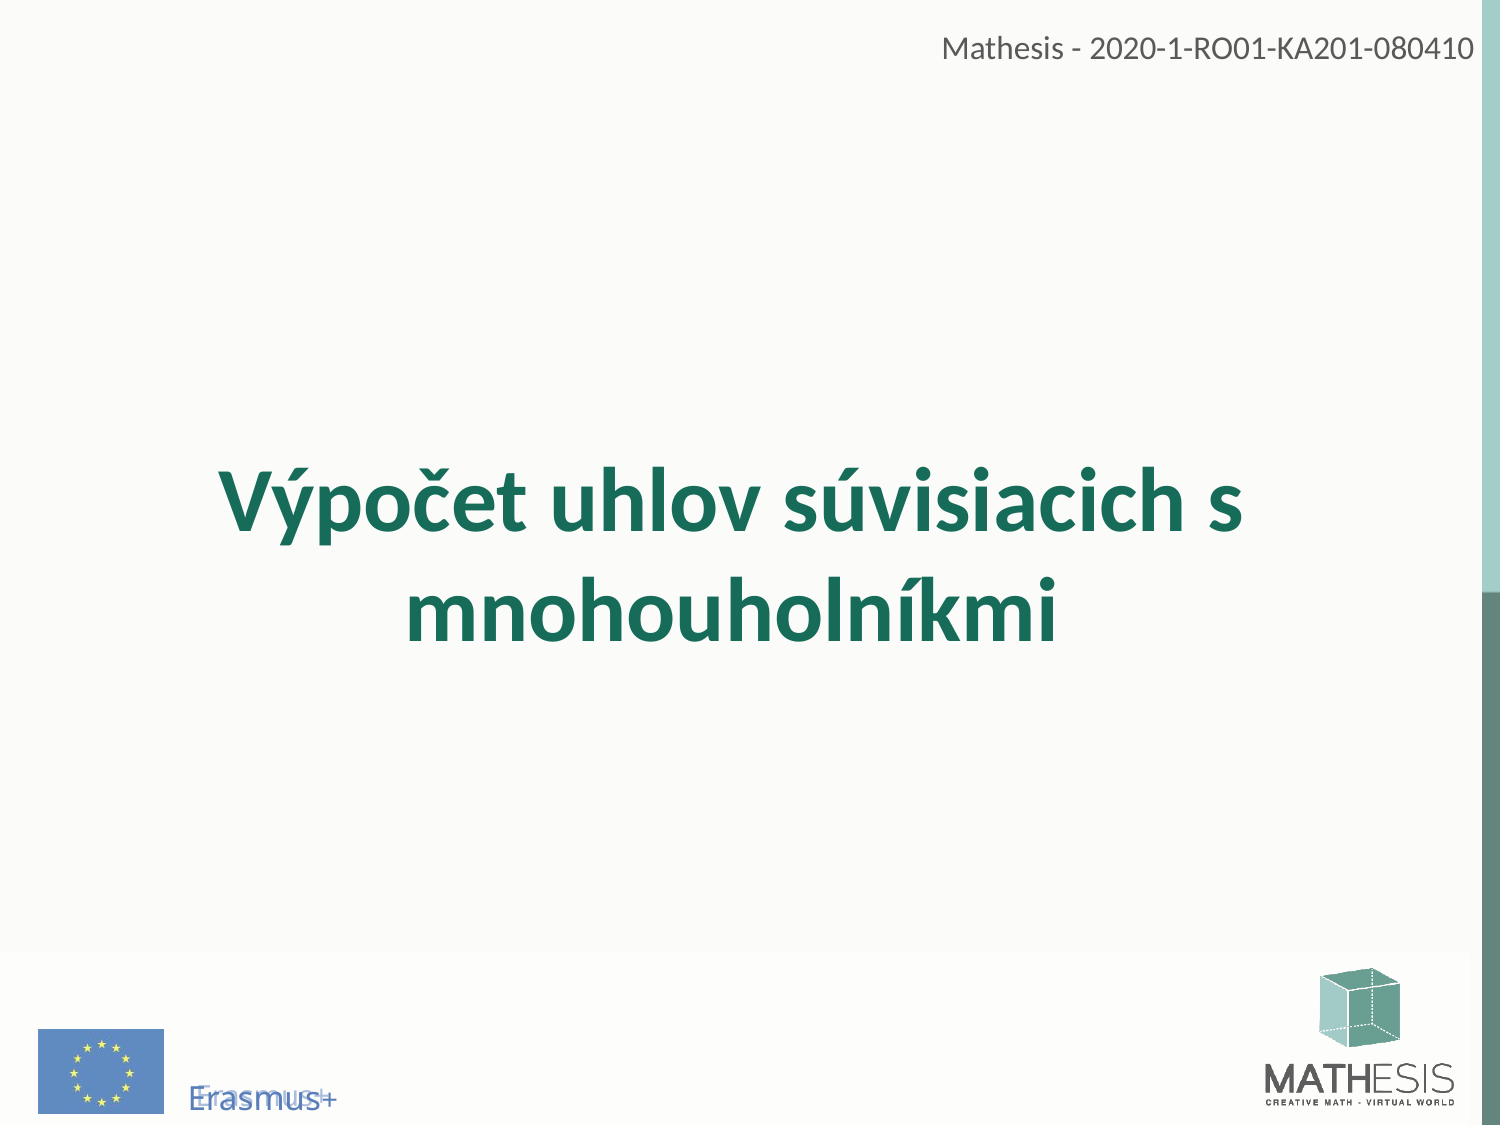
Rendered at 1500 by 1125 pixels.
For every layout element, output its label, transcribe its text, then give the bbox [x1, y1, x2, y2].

title Výpočet uhlov súvisiacich s mnohouholníkmi [53, 432, 1411, 674]
